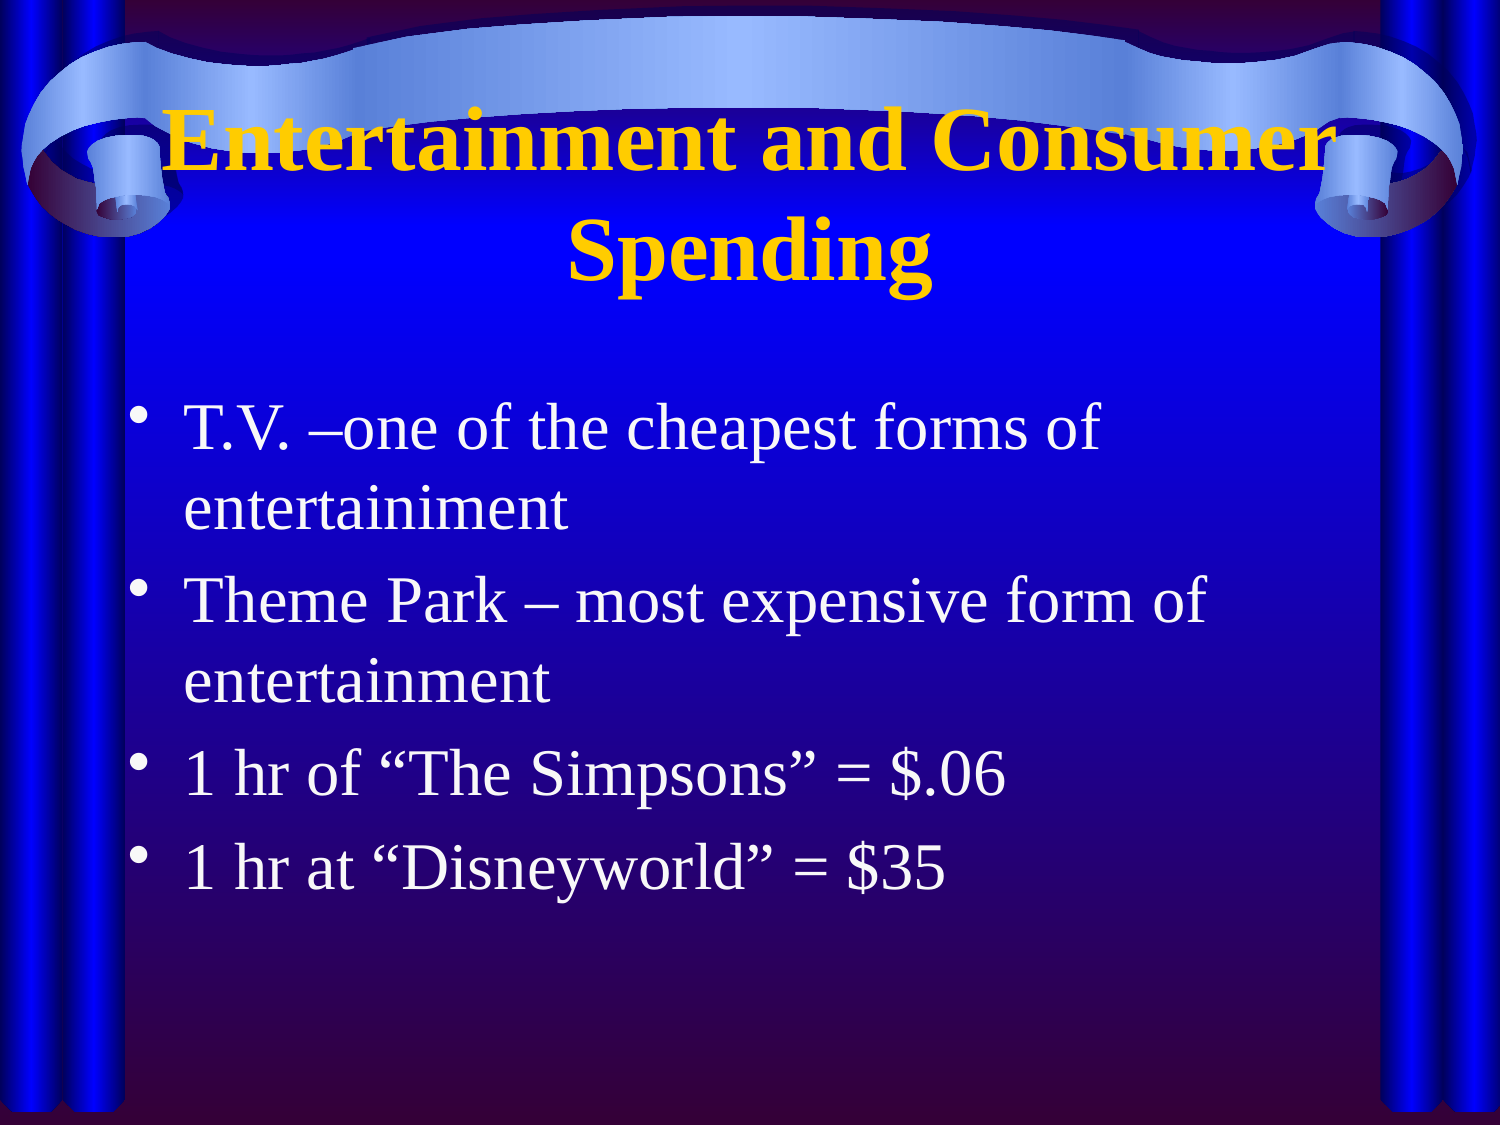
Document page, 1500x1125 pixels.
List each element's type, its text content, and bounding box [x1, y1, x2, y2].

title Entertainment and Consumer Spending [112, 149, 1388, 338]
list T.V. –one of the cheapest forms of entertainiment Theme Park – most expensive form of entertainment 1 hr of “The Simpsons” = $.06 1 hr at “Disneyworld” = $35 [112, 374, 1388, 1051]
